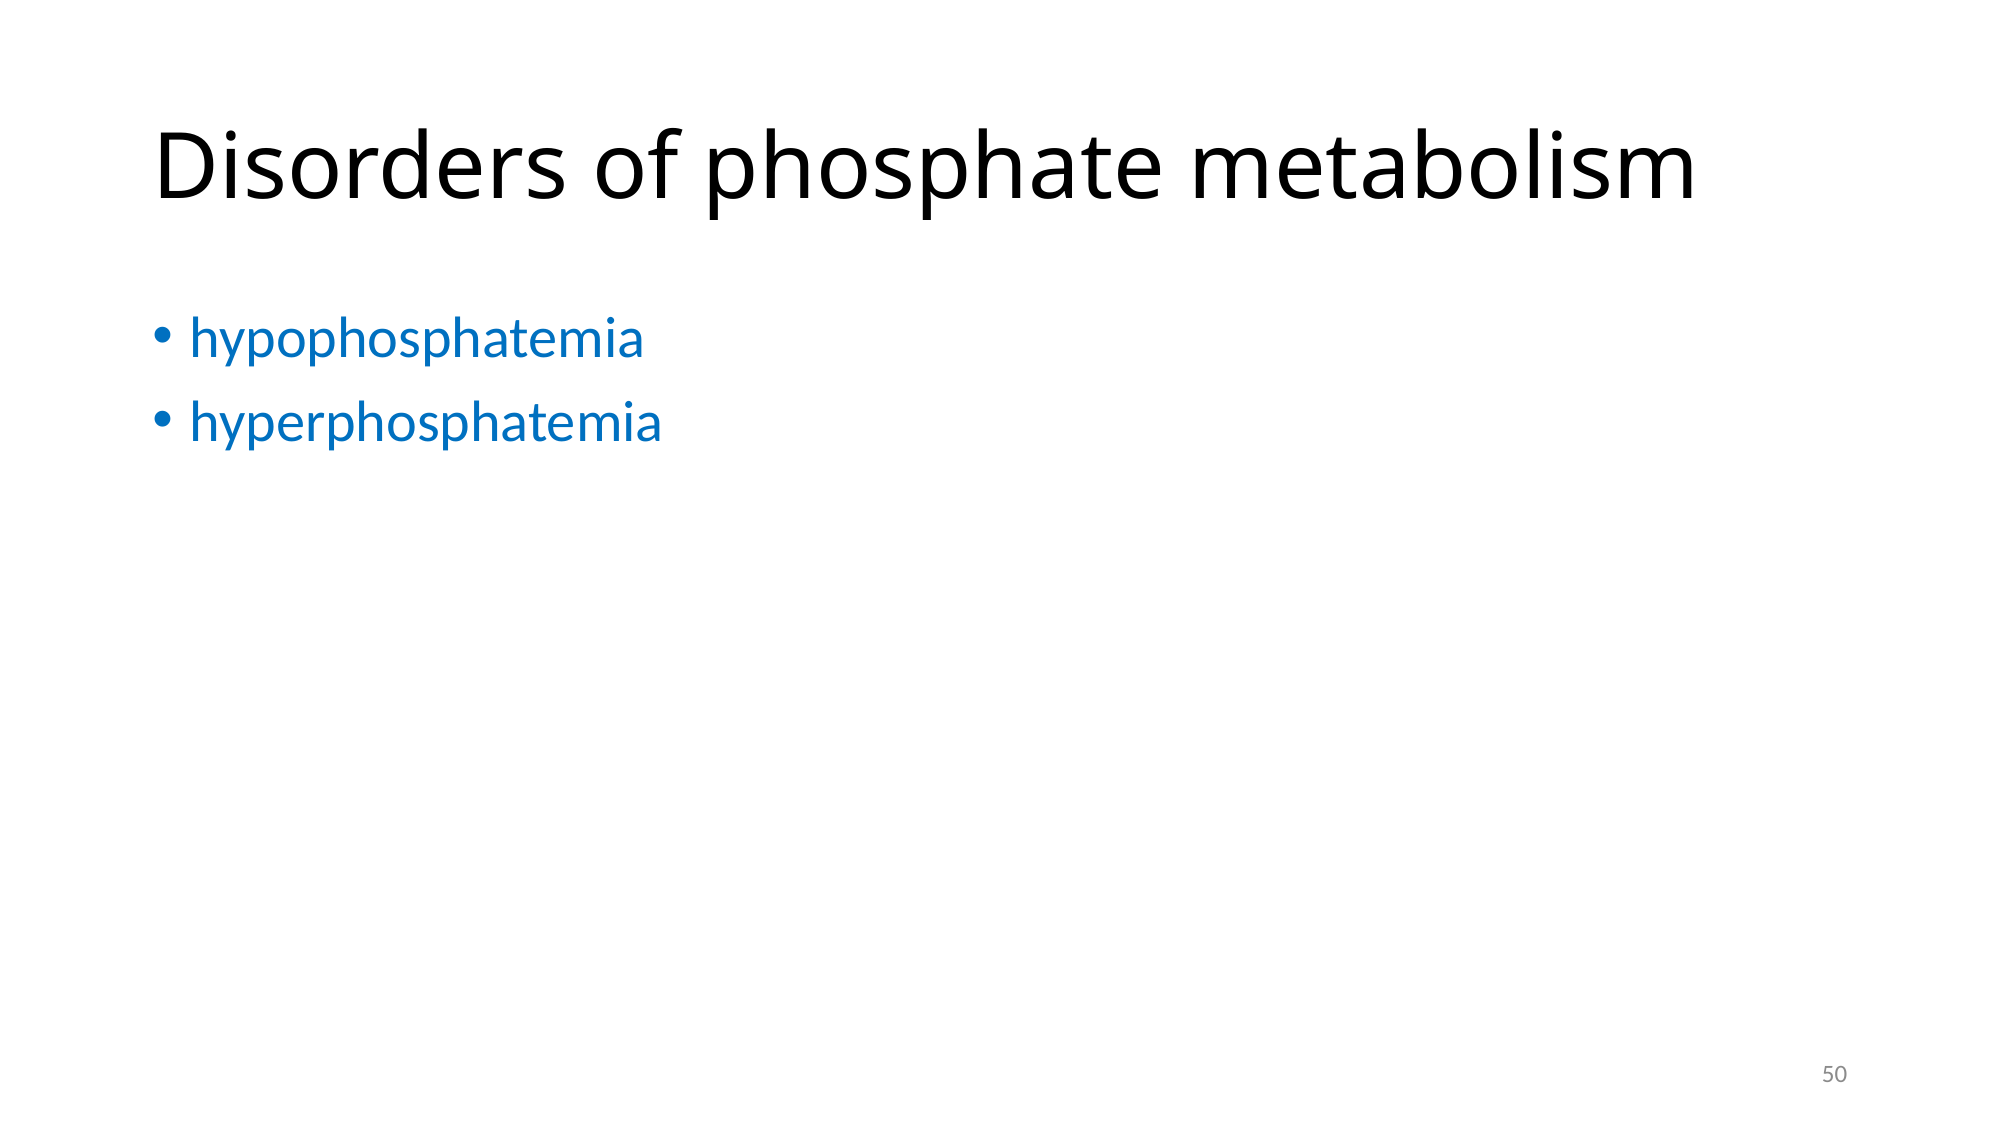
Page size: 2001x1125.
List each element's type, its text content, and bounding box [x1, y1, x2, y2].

list hypophosphatemia hyperphosphatemia [137, 299, 1863, 1014]
slide_number 50 [1412, 1042, 1863, 1103]
title Disorders of phosphate metabolism [137, 59, 1863, 278]
